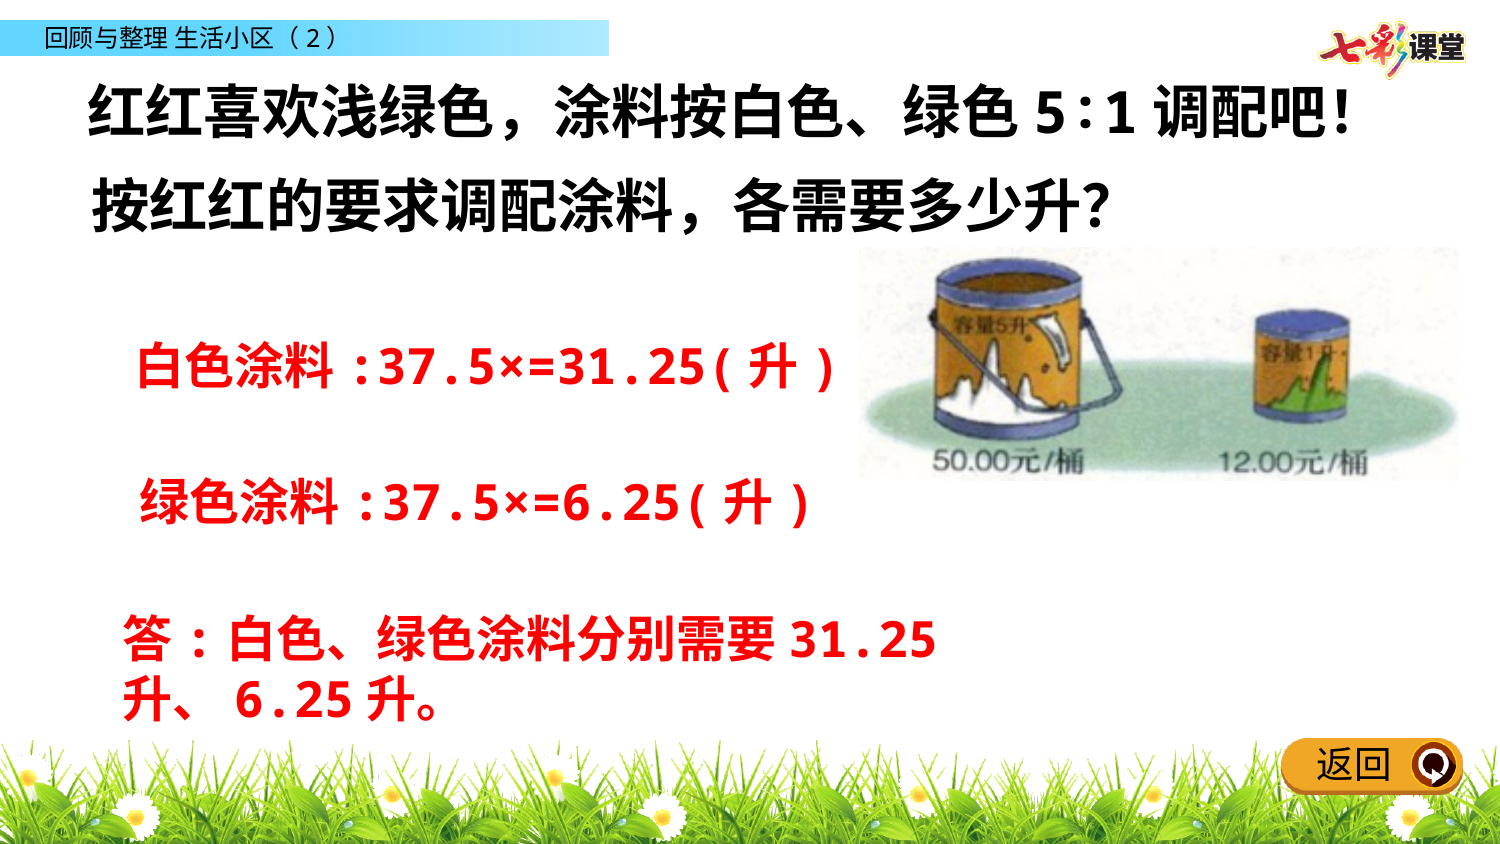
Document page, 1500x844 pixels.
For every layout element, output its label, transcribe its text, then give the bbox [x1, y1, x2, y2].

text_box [1281, 733, 1464, 795]
text_box 红红喜欢浅绿色，涂料按白色、绿色5∶1调配吧！ [72, 67, 1471, 153]
picture [859, 247, 1459, 482]
picture [1316, 20, 1468, 67]
picture [0, 740, 1500, 844]
text_box 答:白色、绿色涂料分别需要31.25升、6.25升。 [107, 600, 1169, 736]
text_box 按红红的要求调配涂料，各需要多少升？ [76, 161, 1289, 247]
